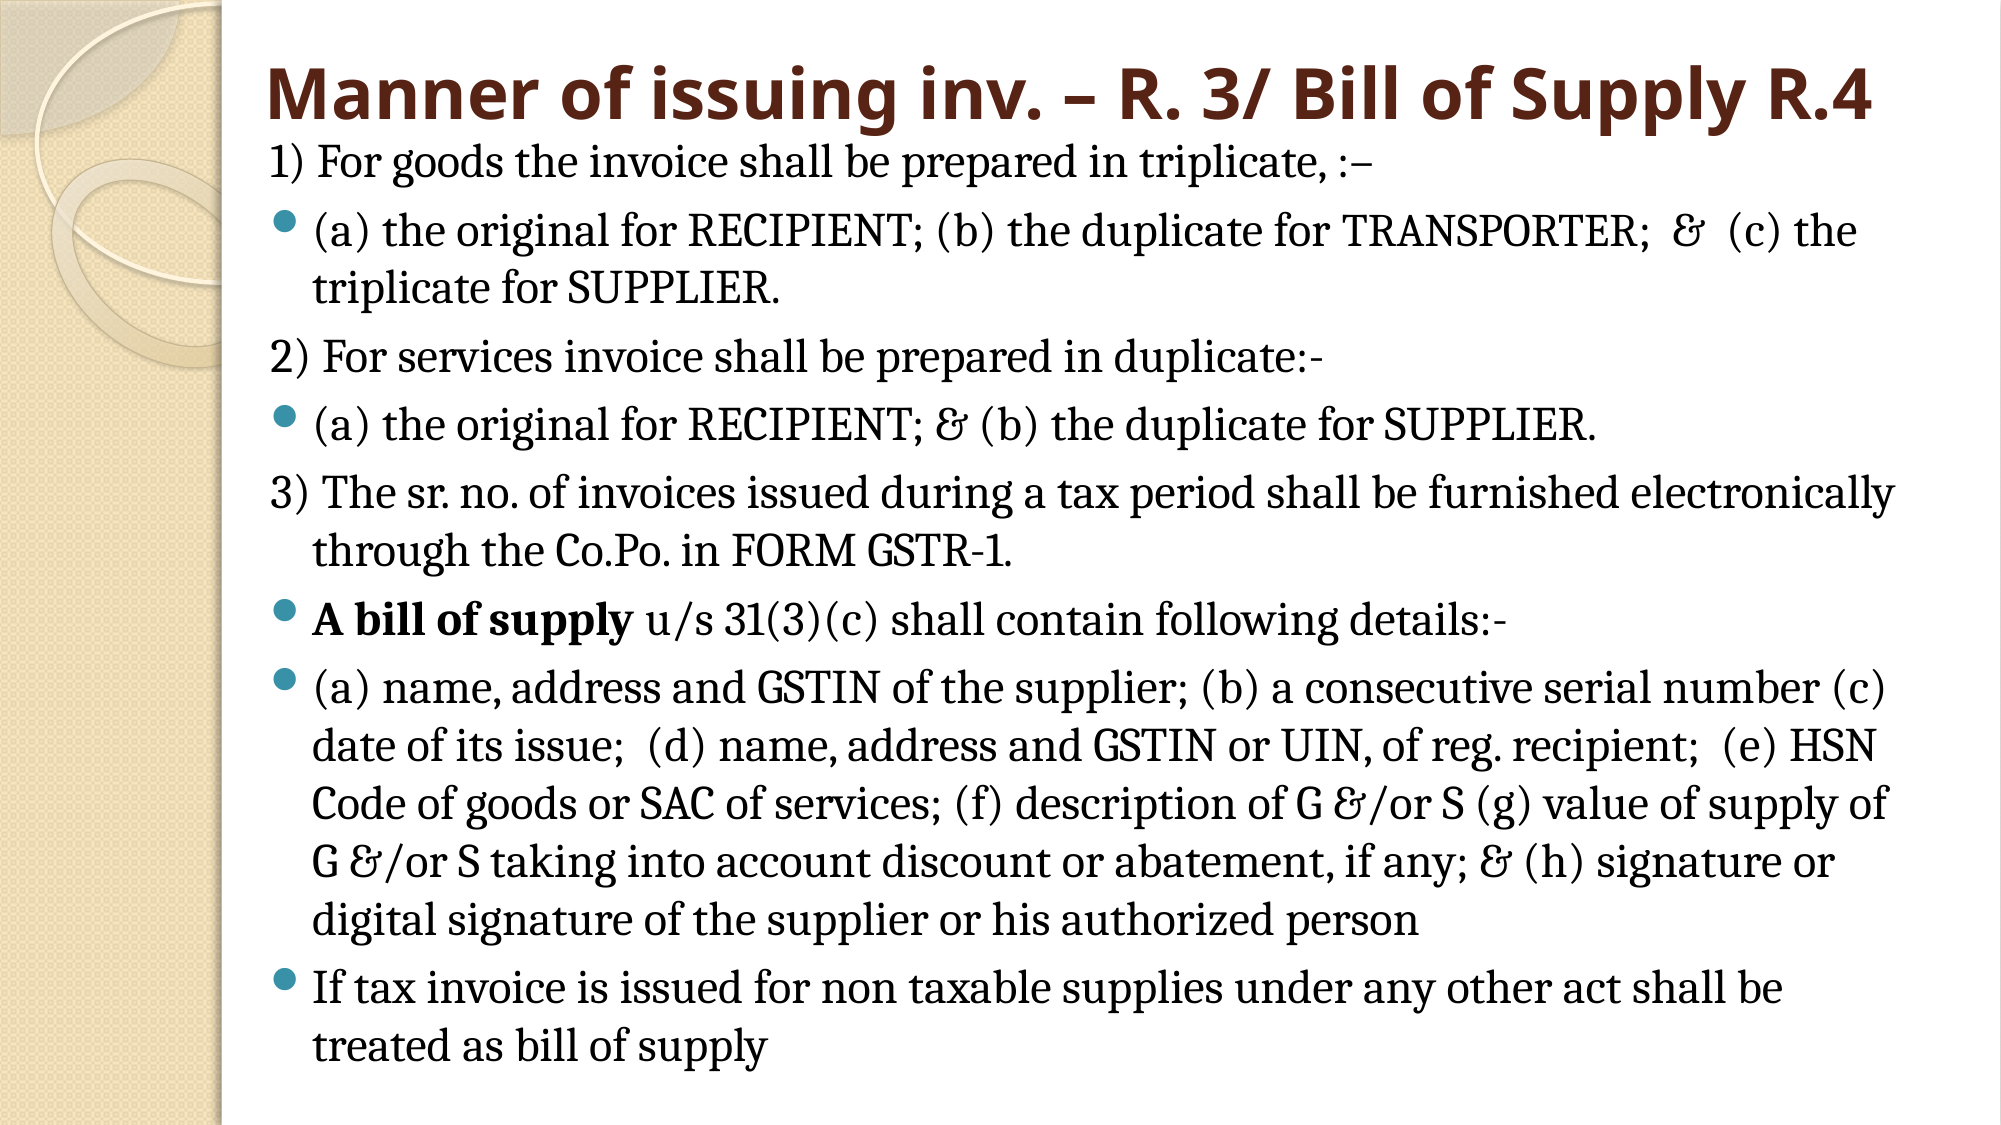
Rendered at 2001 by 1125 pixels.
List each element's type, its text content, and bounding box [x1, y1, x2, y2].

title Manner of issuing inv. – R. 3/ Bill of Supply R.4 [247, 46, 1892, 122]
list 1) For goods the invoice shall be prepared in triplicate, :– (a) the original for RECIPIENT; (b) the duplicate for TRANSPORTER; & (c) the triplicate for SUPPLIER. 2) For services invoice shall be prepared in duplicate:- (a) the original for RECIPIENT; & (b) the duplicate for SUPPLIER. 3) The sr. no. of invoices issued during a tax period shall be furnished electronically through the Co.Po. in FORM GSTR-1. A bill of supply u/s 31(3)(c) shall contain following details:- (a) name, address and GSTIN of the supplier; (b) a consecutive serial number (c) date of its issue; (d) name, address and GSTIN or UIN, of reg. recipient; (e) HSN Code of goods or SAC of services; (f) description of G &/or S (g) value of supply of G &/or S taking into account discount or abatement, if any; & (h) signature or digital signature of the supplier or his authorized person If tax invoice is issued for non taxable supplies under any other act shall be treated as bill of supply [243, 122, 1922, 1087]
